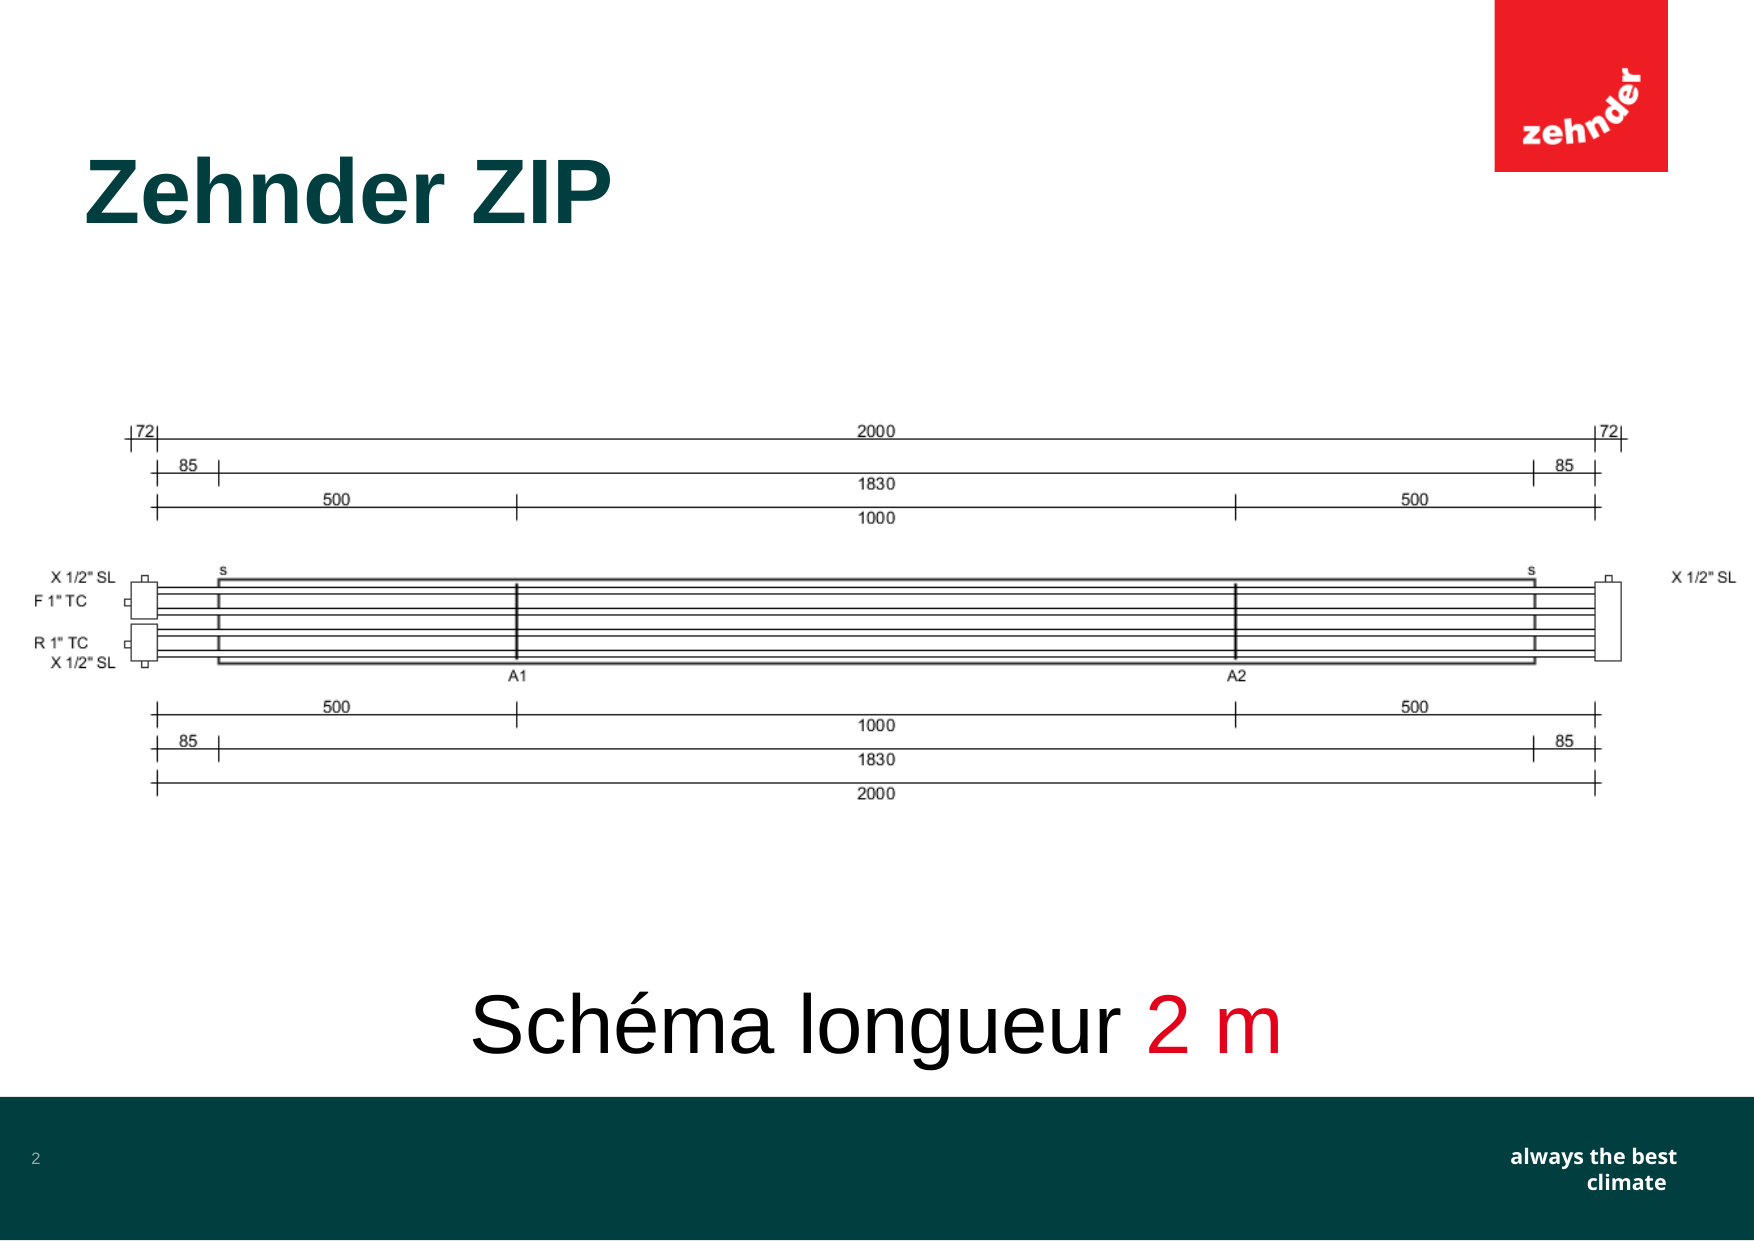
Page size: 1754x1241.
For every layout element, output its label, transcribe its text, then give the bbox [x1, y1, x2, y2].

title Zehnder ZIP [70, 136, 1583, 207]
picture [0, 411, 1754, 814]
text_box Schéma longueur 2 m [454, 962, 1299, 1078]
